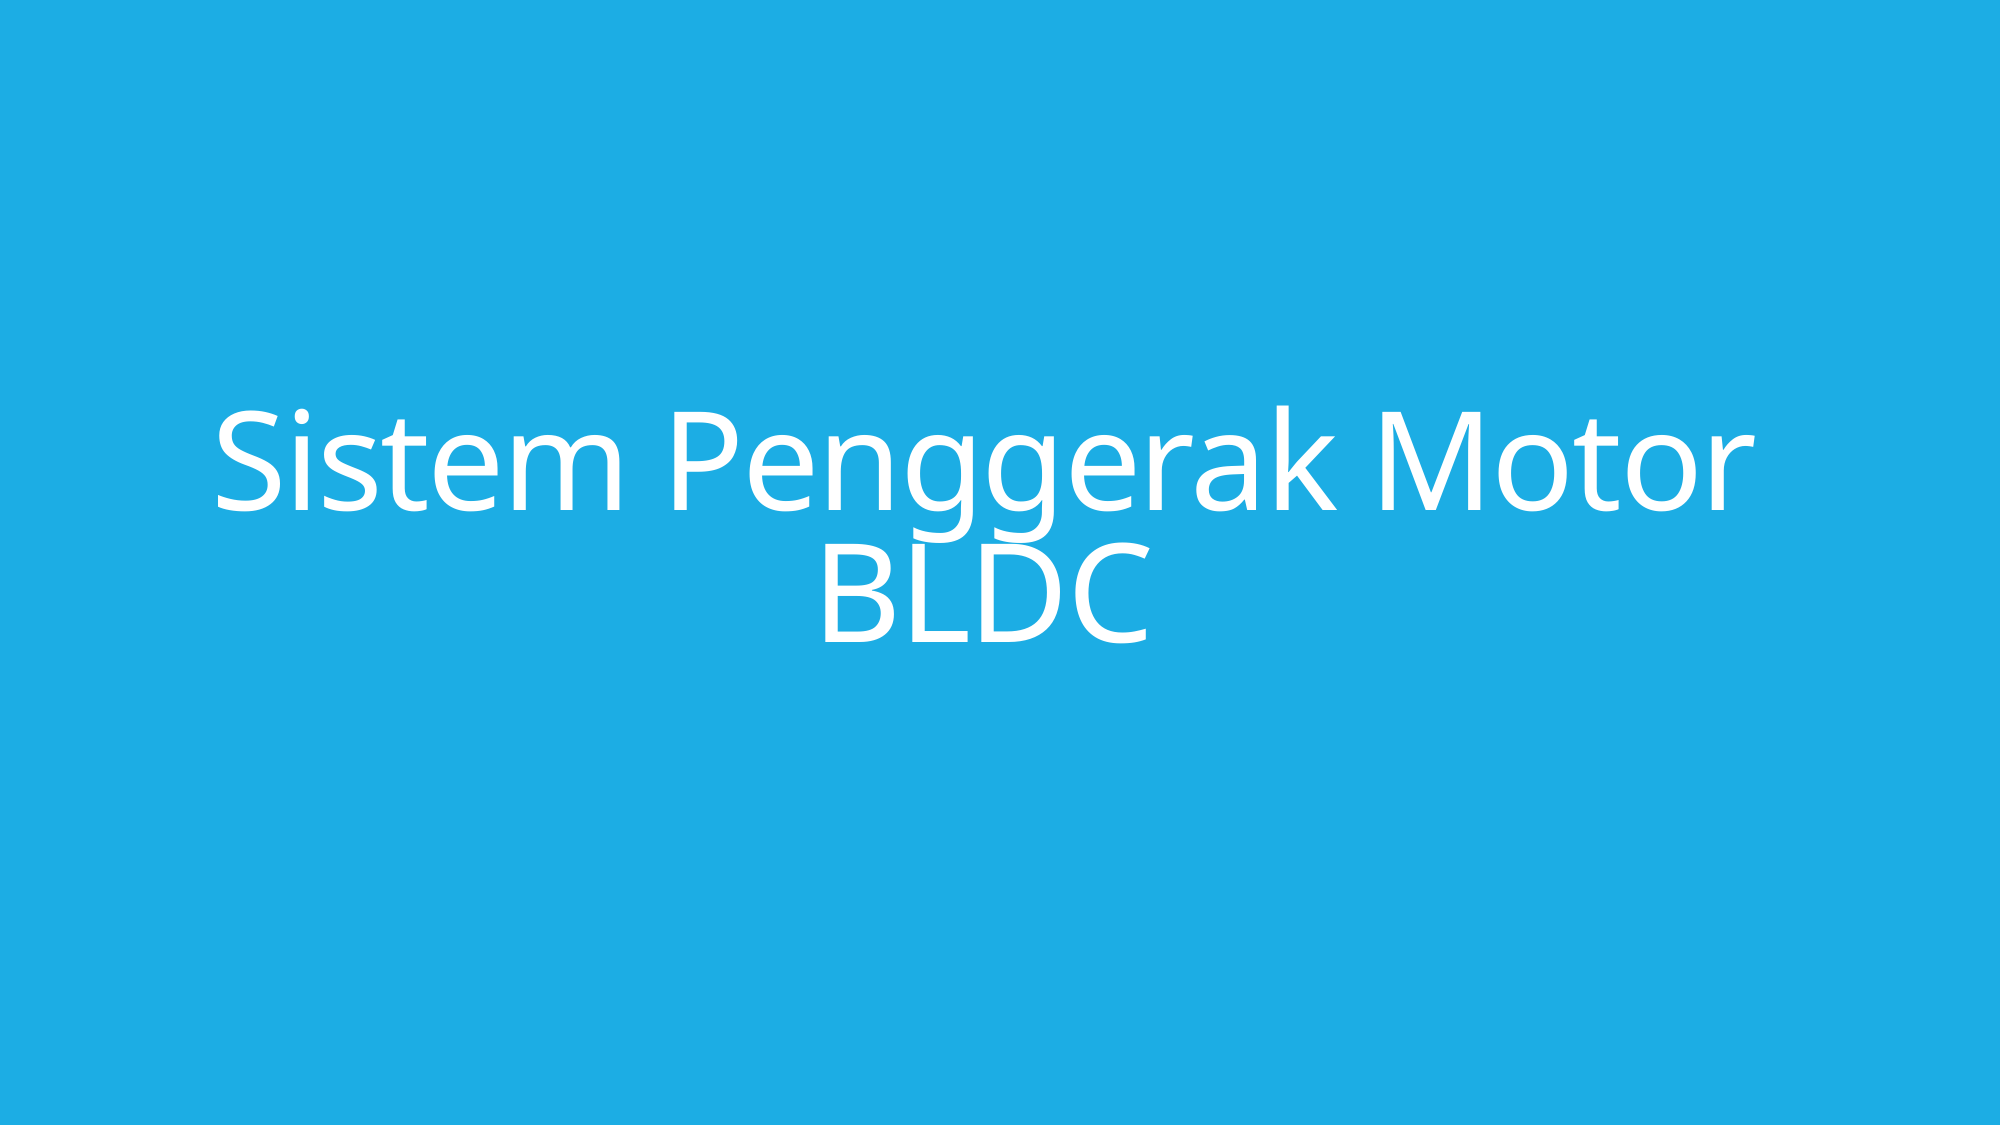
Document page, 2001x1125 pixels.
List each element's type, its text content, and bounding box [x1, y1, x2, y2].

title Sistem Penggerak Motor BLDC [98, 126, 1868, 677]
